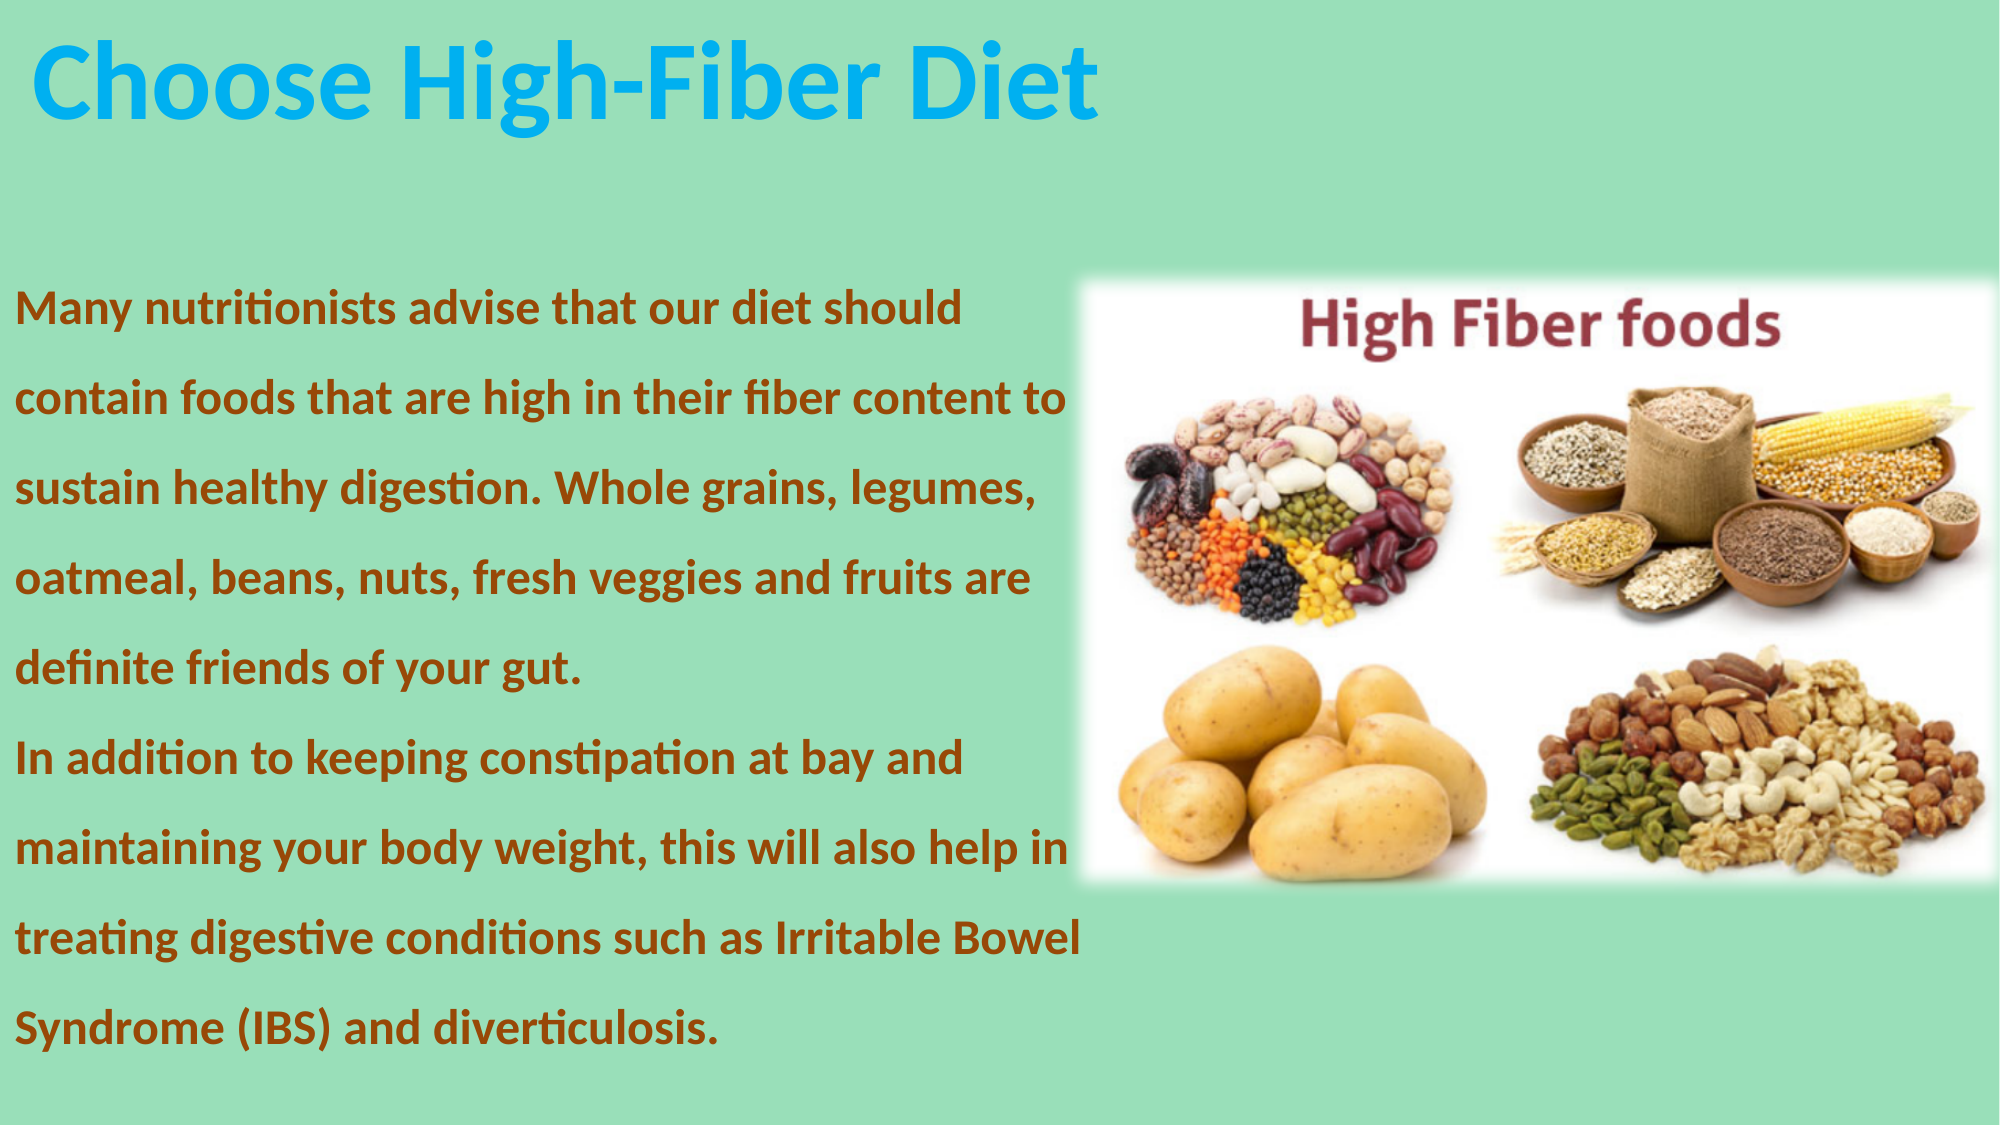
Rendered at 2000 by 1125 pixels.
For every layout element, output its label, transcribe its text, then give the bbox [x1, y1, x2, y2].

text_box Many nutritionists advise that our diet should contain foods that are high in their fiber content to sustain healthy digestion. Whole grains, legumes, oatmeal, beans, nuts, fresh veggies and fruits are definite friends of your gut. In addition to keeping constipation at bay and maintaining your body weight, this will also help in treating digestive conditions such as Irritable Bowel Syndrome (IBS) and diverticulosis. [0, 237, 1111, 1063]
text_box Choose High-Fiber Diet [17, 0, 1118, 150]
picture [1061, 262, 2000, 901]
